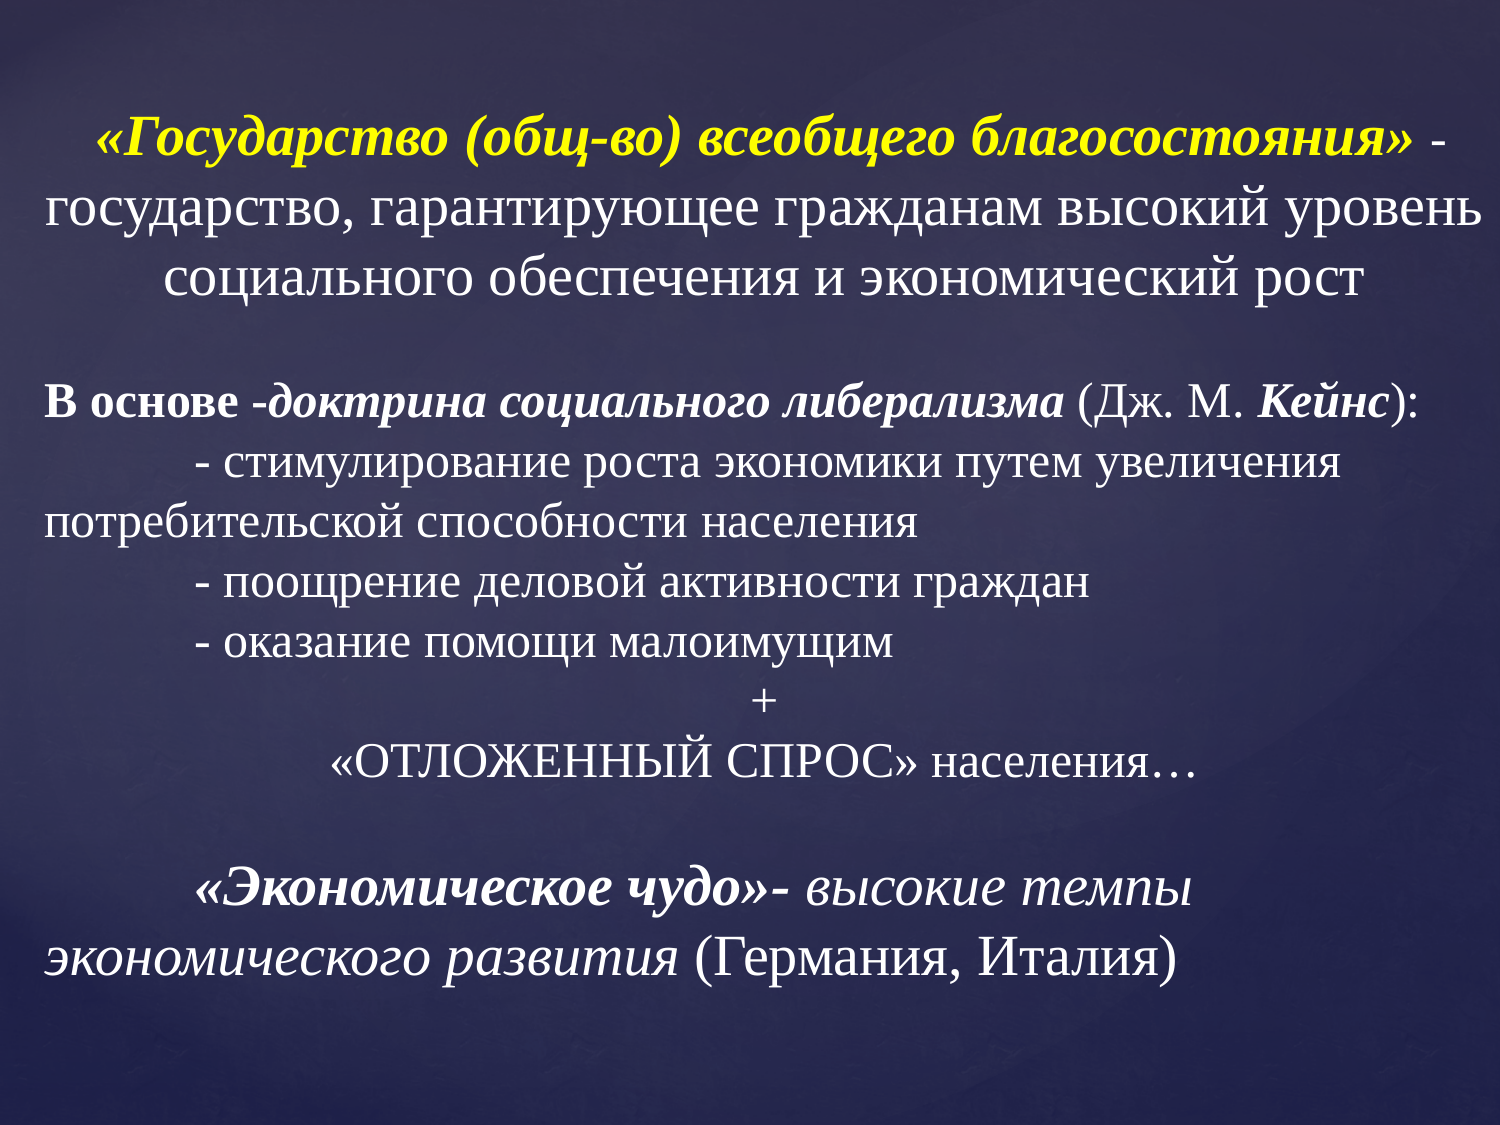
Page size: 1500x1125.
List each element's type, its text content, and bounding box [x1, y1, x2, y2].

text_box «Государство (общ-во) всеобщего благосостояния» - государство, гарантирующее гражданам высокий уровень социального обеспечения и экономический рост В основе -доктрина социального либерализма (Дж. М. Кейнс): - стимулирование роста экономики путем увеличения потребительской способности населения - поощрение деловой активности граждан - оказание помощи малоимущим + «ОТЛОЖЕННЫЙ СПРОС» населения… «Экономическое чудо»- высокие темпы экономического развития (Германия, Италия) [29, 90, 1500, 1055]
